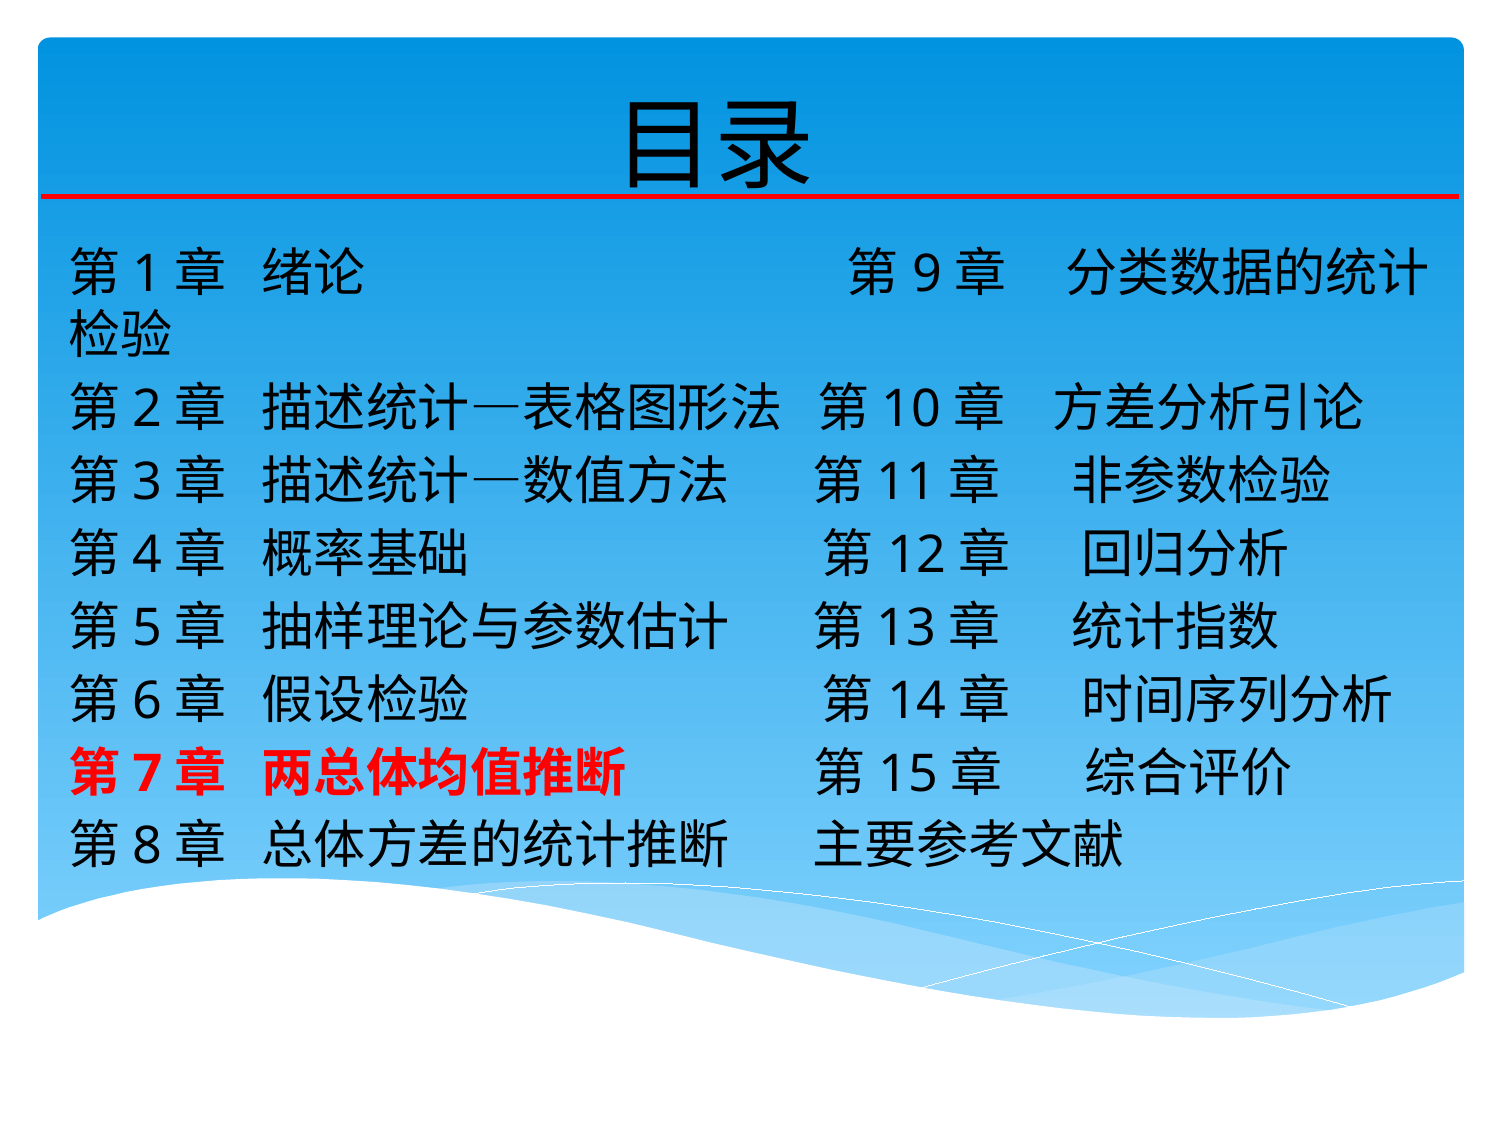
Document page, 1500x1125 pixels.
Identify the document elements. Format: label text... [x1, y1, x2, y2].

title 目录 [76, 205, 1352, 209]
subtitle 第1章 绪论 第9章 分类数据的统计检验 第2章 描述统计—表格图形法 第10章 方差分析引论 第3章 描述统计—数值方法 第11章 非参数检验 第4章 概率基础 第12章 回归分析 第5章 抽样理论与参数估计 第13章 统计指数 第6章 假设检验 第14章 时间序列分析 第7章 两总体均值推断 第15章 综合评价 第8章 总体方差的统计推断 主要参考文献 [53, 231, 1471, 1035]
title 目录 [76, 90, 1352, 194]
